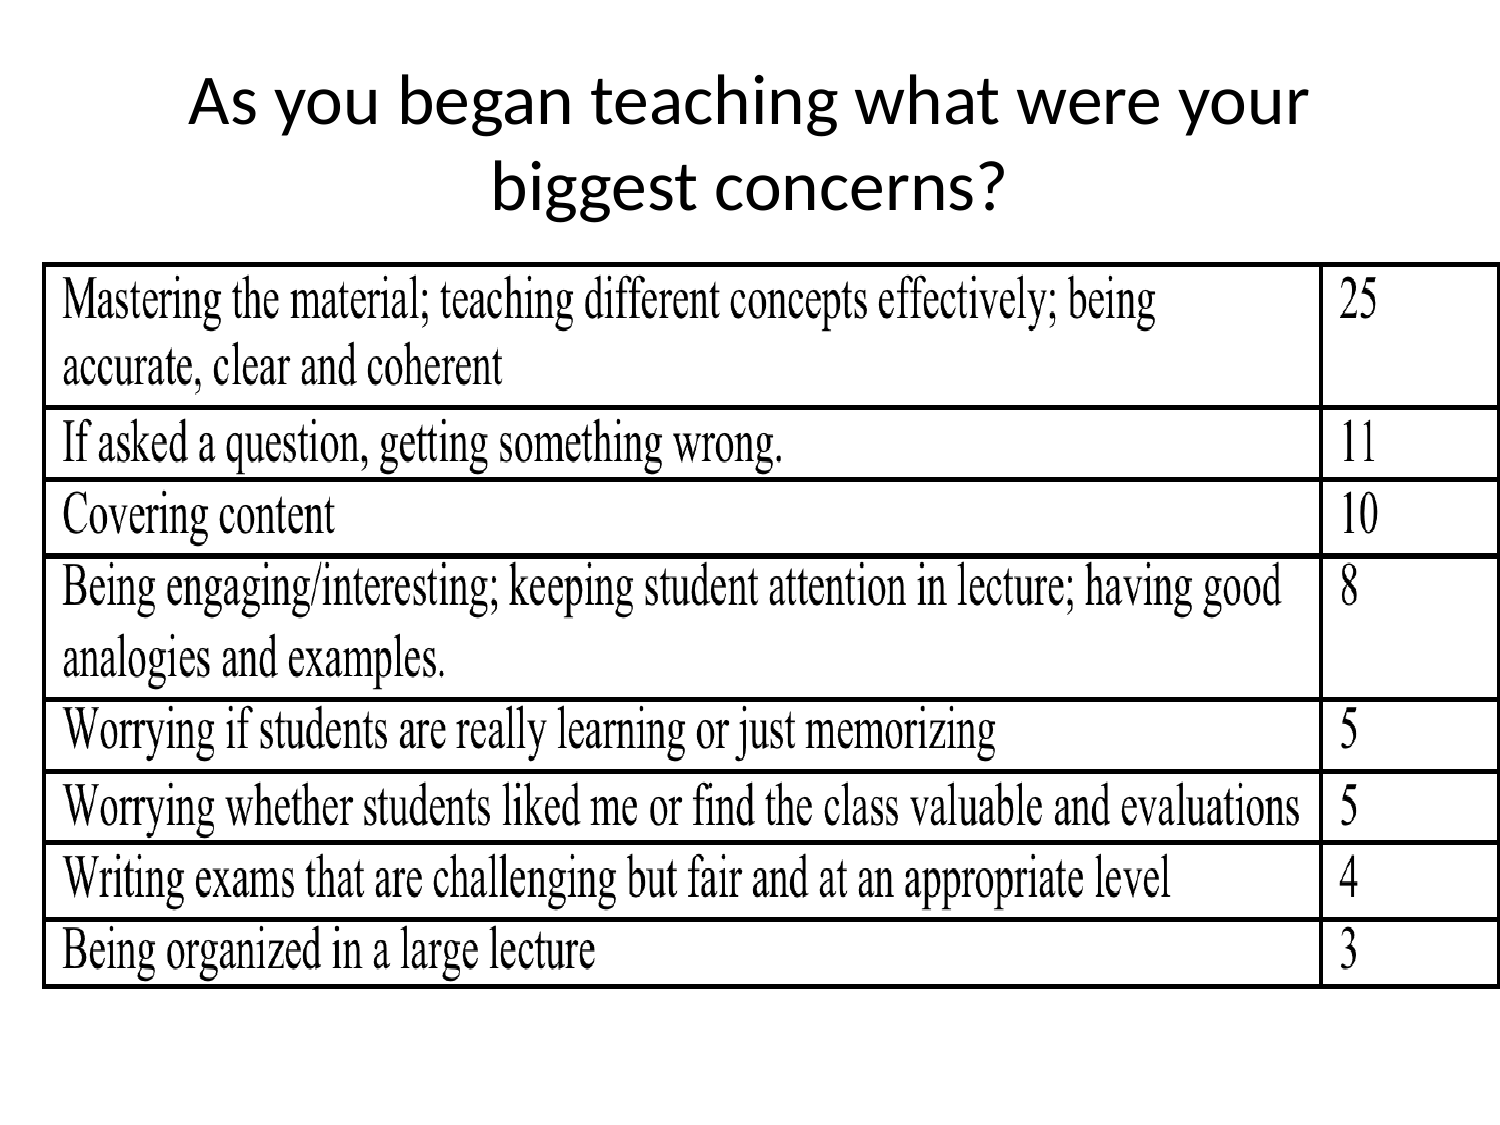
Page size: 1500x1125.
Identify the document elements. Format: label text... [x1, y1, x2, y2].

title As you began teaching what were your biggest concerns? [75, 45, 1425, 233]
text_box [41, 262, 1500, 1062]
